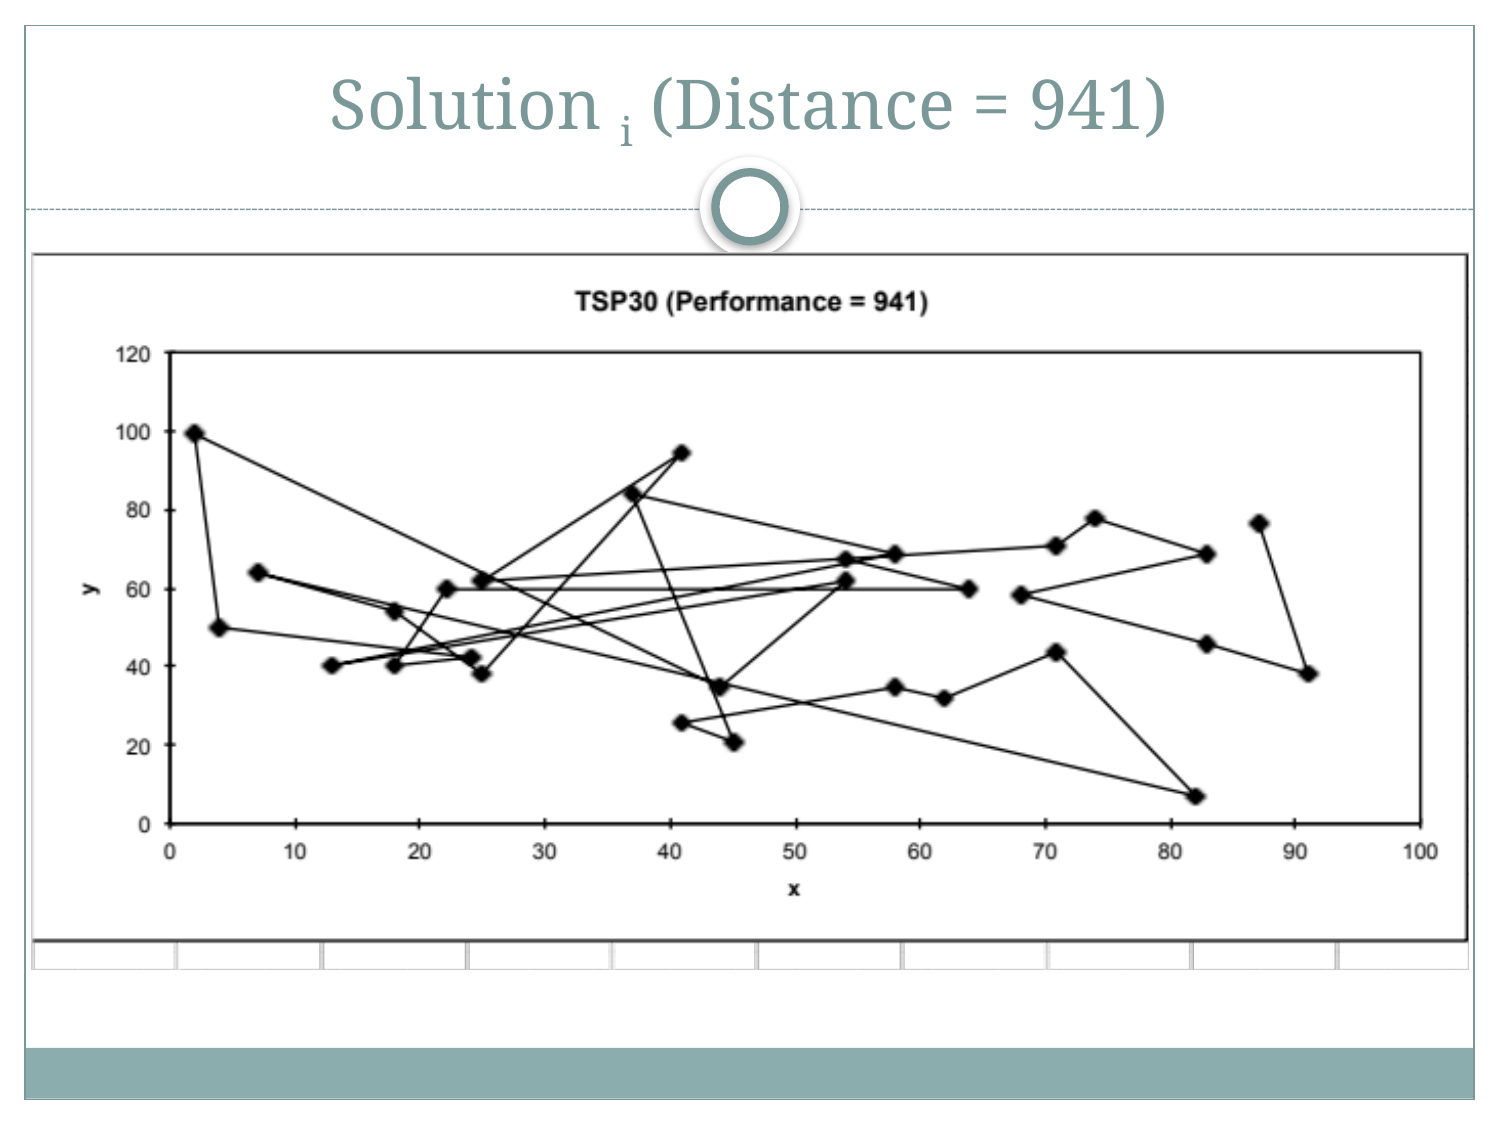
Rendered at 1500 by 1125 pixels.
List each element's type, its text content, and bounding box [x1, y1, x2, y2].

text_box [30, 252, 1470, 970]
title Solution i (Distance = 941) [49, 37, 1450, 162]
